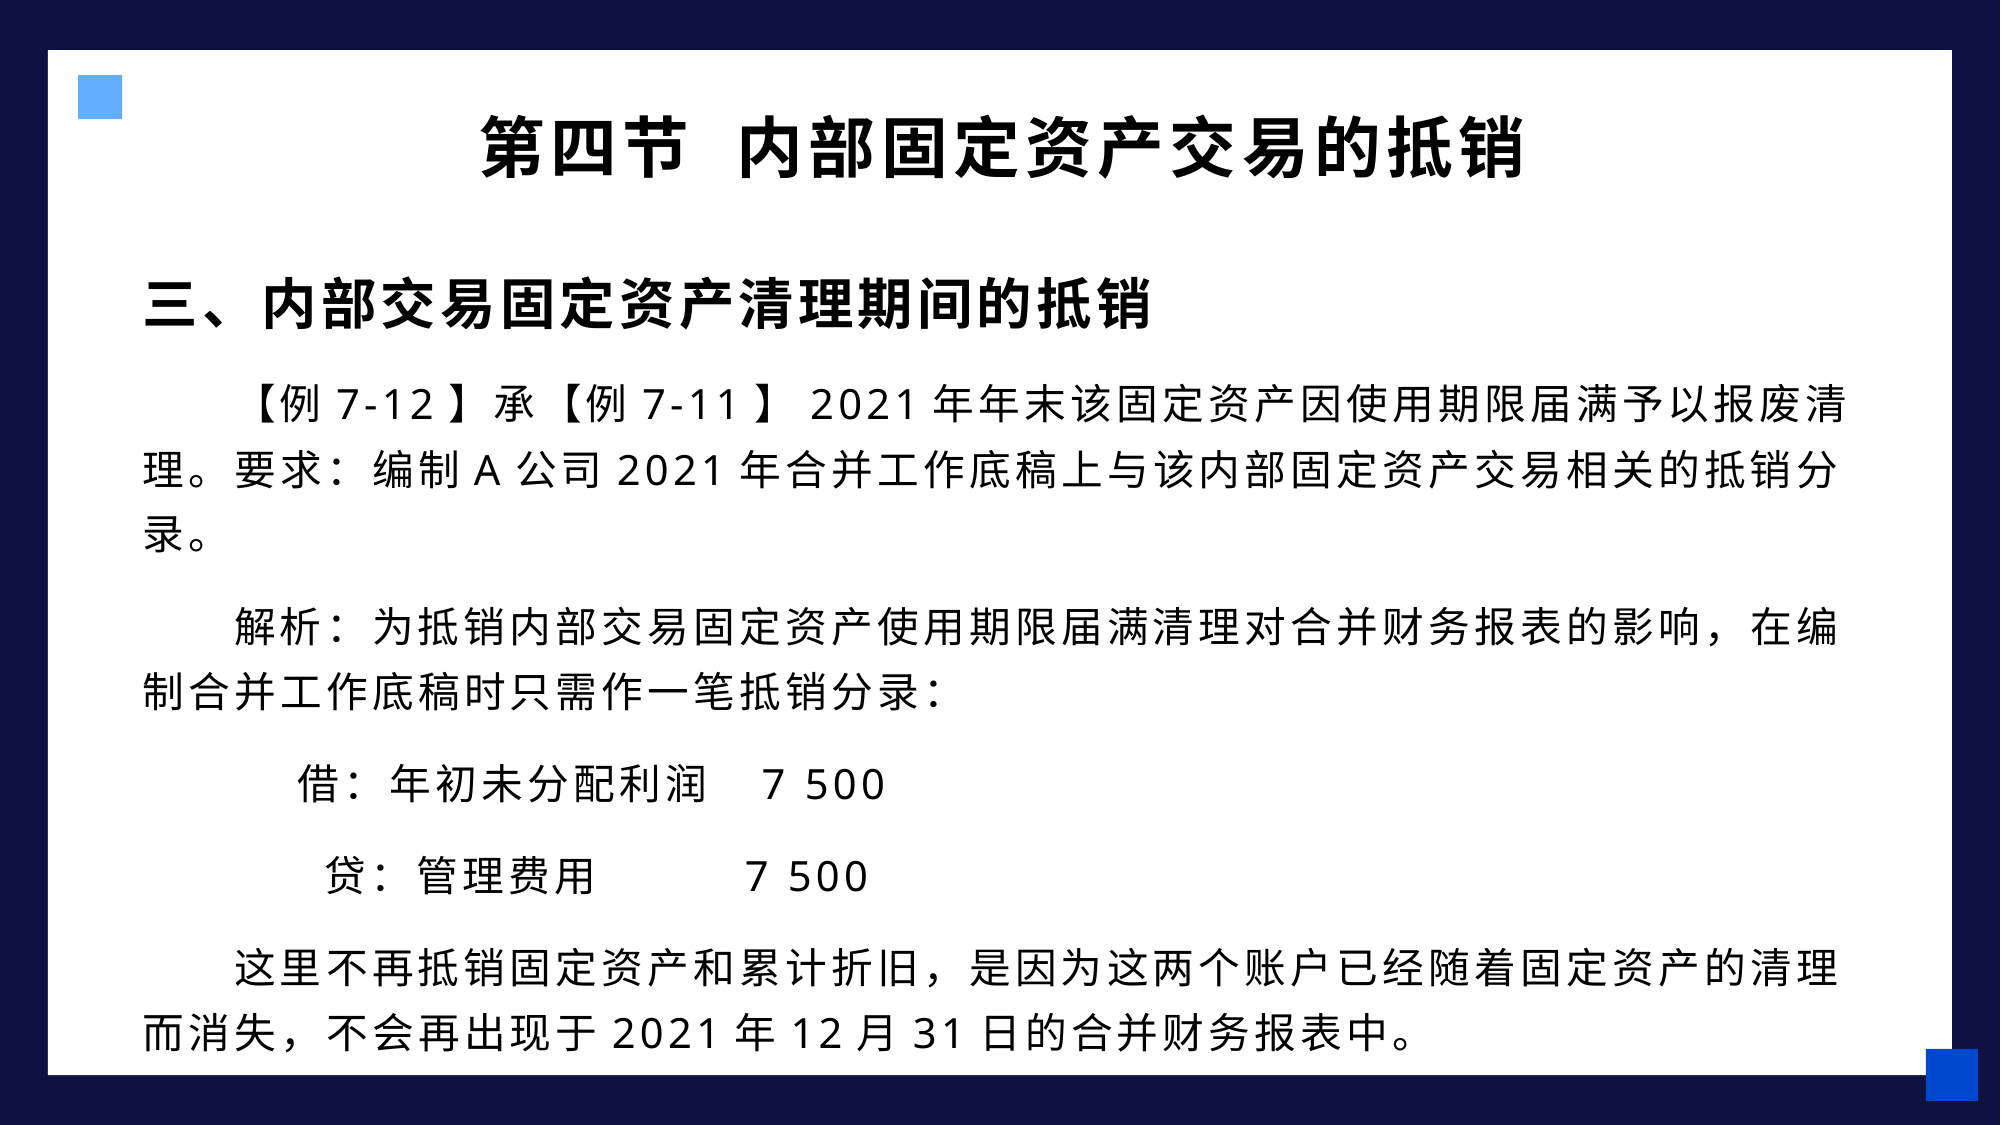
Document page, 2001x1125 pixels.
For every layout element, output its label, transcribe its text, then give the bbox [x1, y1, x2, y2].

text_box 第四节 内部固定资产交易的抵销 [376, 75, 1625, 200]
list 三、内部交易固定资产清理期间的抵销 【例7-12】承【例7-11】2021年年末该固定资产因使用期限届满予以报废清理。要求：编制A公司2021年合并工作底稿上与该内部固定资产交易相关的抵销分录。 解析：为抵销内部交易固定资产使用期限届满清理对合并财务报表的影响，在编制合并工作底稿时只需作一笔抵销分录： 借：年初未分配利润 7 500 贷：管理费用 7 500 这里不再抵销固定资产和累计折旧，是因为这两个账户已经随着固定资产的清理而消失，不会再出现于2021年12月31日的合并财务报表中。 [125, 255, 1898, 821]
